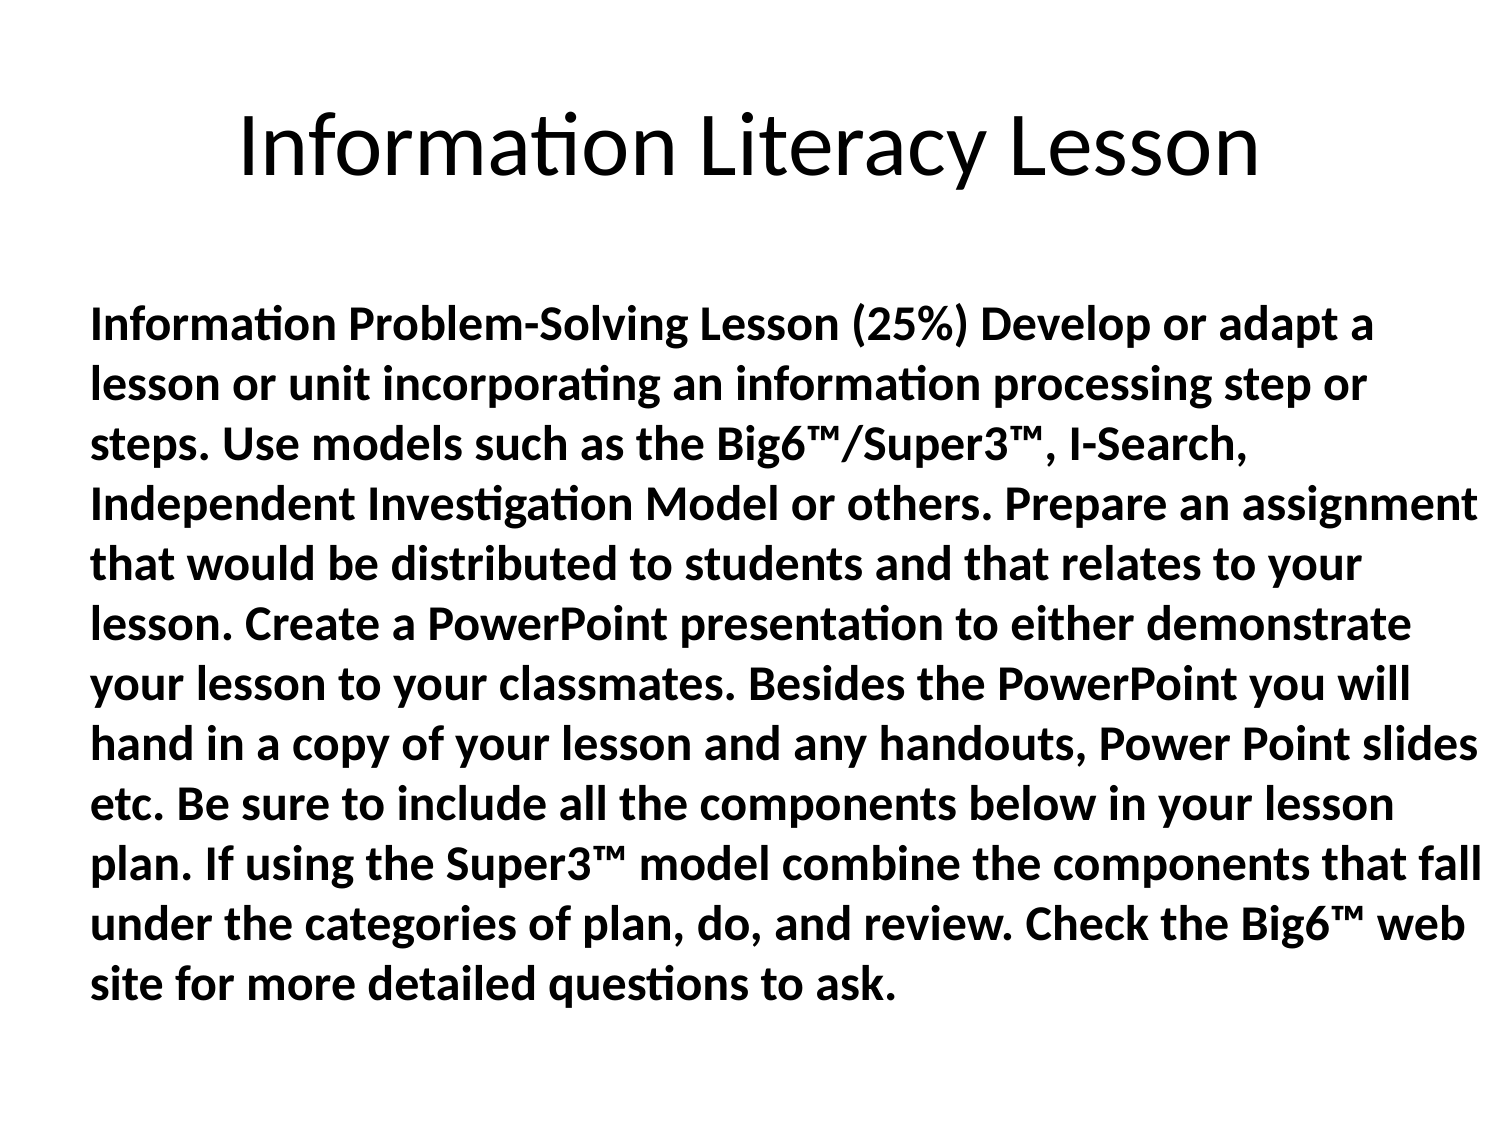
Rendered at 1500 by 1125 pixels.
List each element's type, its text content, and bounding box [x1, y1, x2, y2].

text_box Information Problem-Solving Lesson (25%) Develop or adapt a lesson or unit incorporating an information processing step or steps. Use models such as the Big6™/Super3™, I-Search, Independent Investigation Model or others. Prepare an assignment that would be distributed to students and that relates to your lesson. Create a PowerPoint presentation to either demonstrate your lesson to your classmates. Besides the PowerPoint you will hand in a copy of your lesson and any handouts, Power Point slides etc. Be sure to include all the components below in your lesson plan. If using the Super3™ model combine the components that fall under the categories of plan, do, and review. Check the Big6™ web site for more detailed questions to ask. [74, 283, 1500, 1018]
title Information Literacy Lesson [75, 45, 1425, 233]
